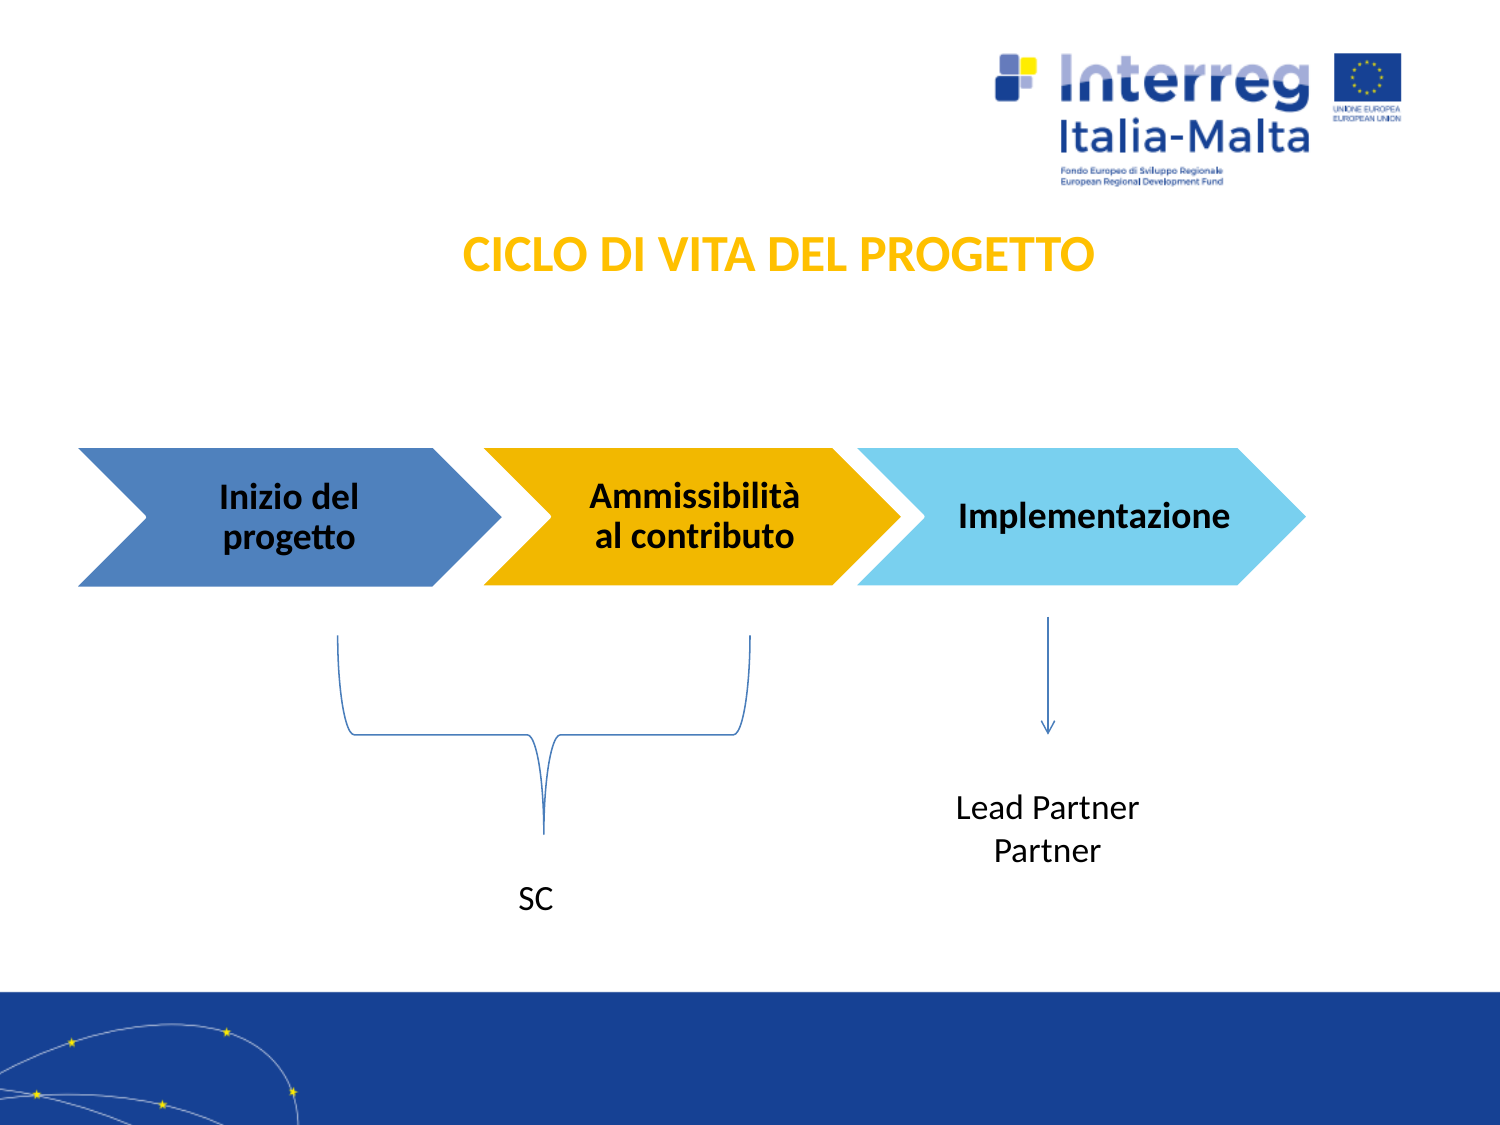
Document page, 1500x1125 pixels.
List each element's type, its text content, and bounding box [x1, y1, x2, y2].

text_box Lead Partner Partner [929, 777, 1167, 876]
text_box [477, 445, 850, 588]
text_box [72, 445, 476, 589]
text_box SC [505, 868, 567, 925]
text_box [851, 445, 1310, 588]
text_box [336, 635, 751, 836]
text_box CICLO DI VITA DEL PROGETTO [449, 213, 1109, 289]
